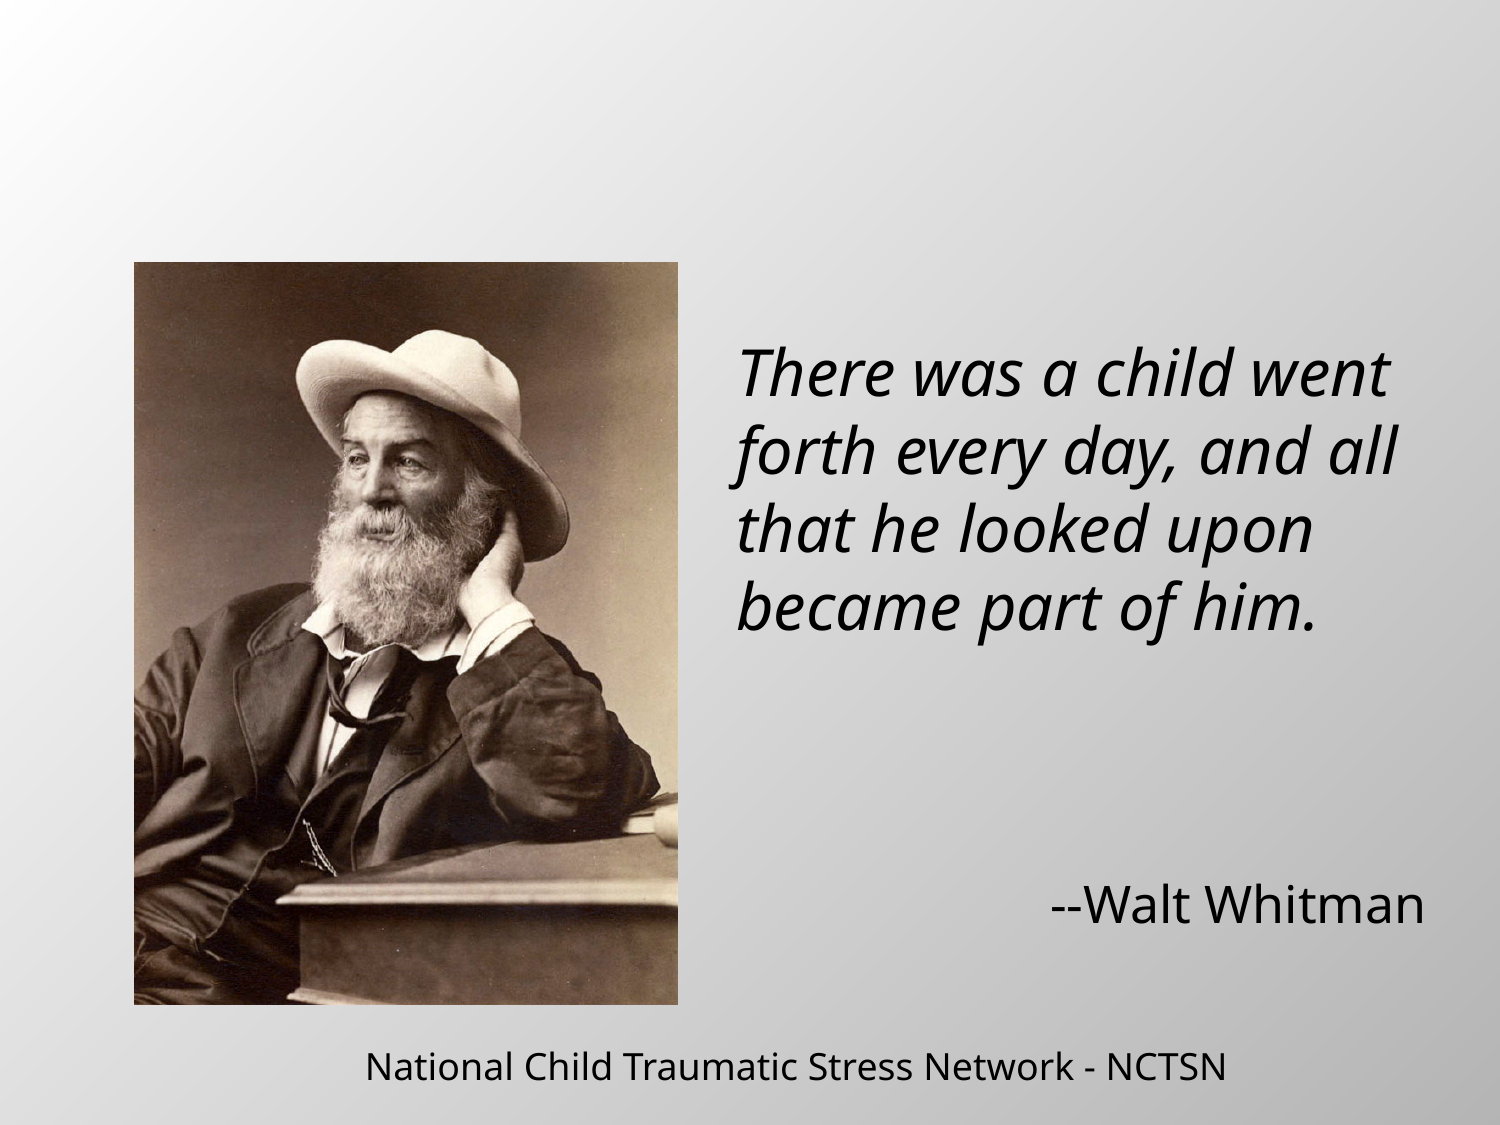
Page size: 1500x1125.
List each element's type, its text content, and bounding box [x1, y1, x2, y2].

list There was a child went forth every day, and all that he looked upon became part of him. --Walt Whitman [699, 239, 1442, 944]
text_box National Child Traumatic Stress Network - NCTSN [349, 1035, 1457, 1096]
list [134, 262, 679, 1006]
